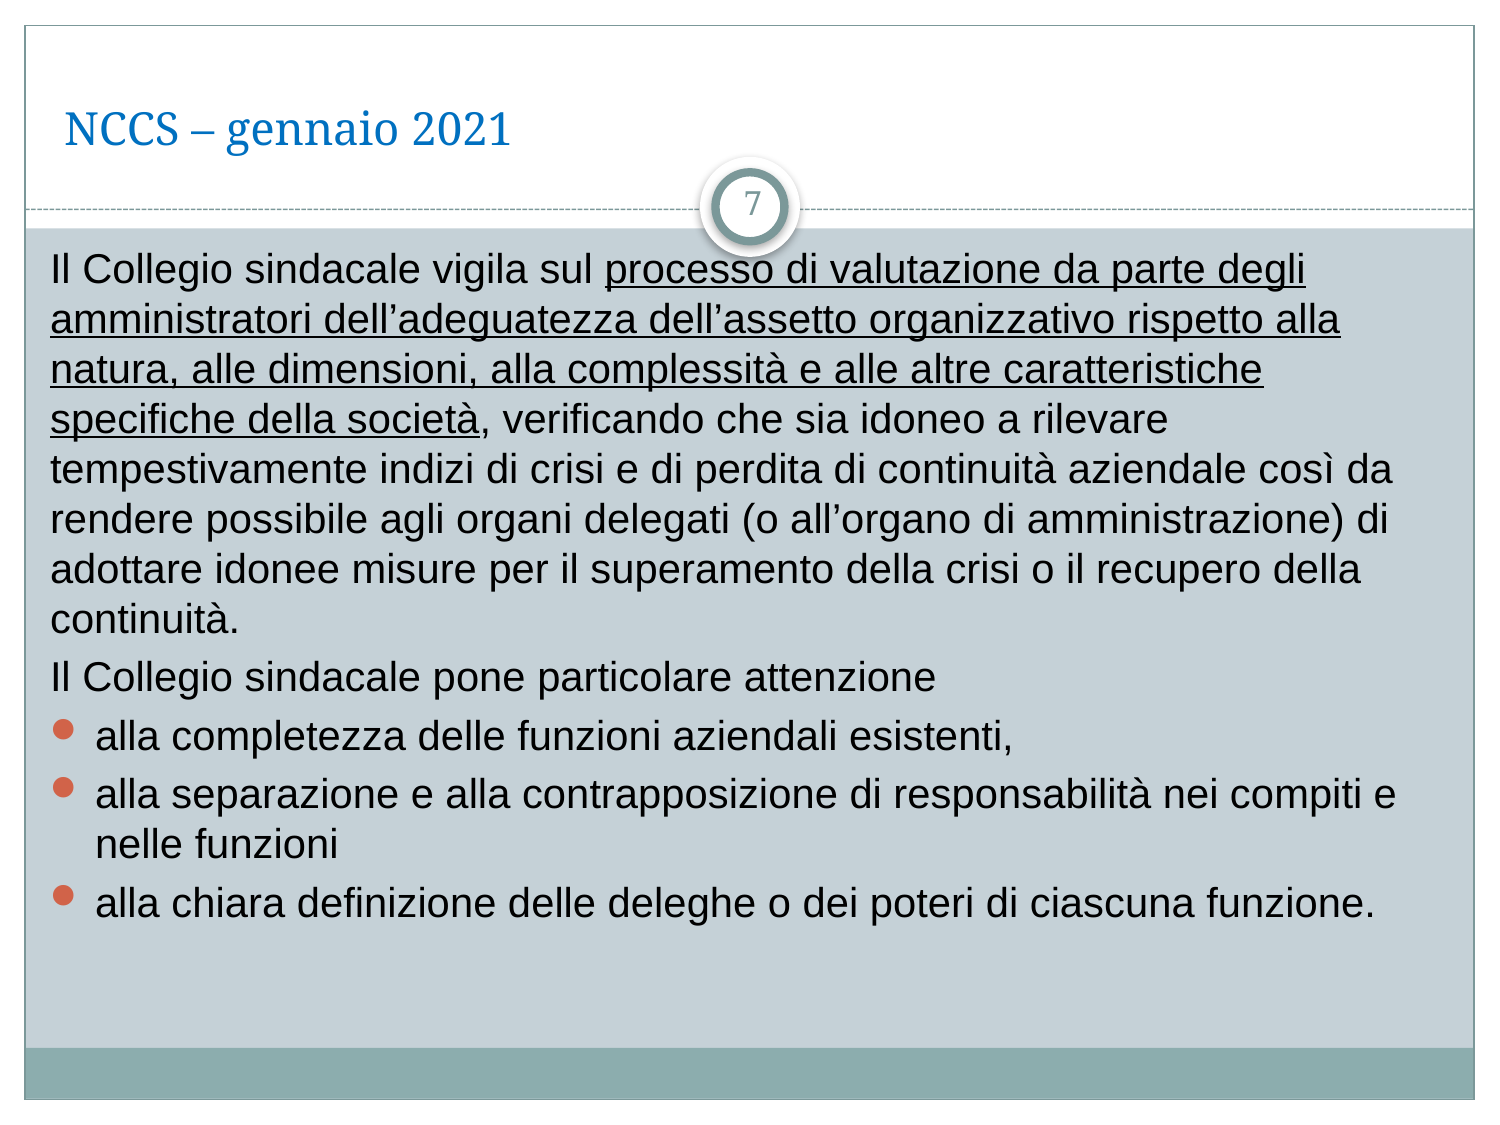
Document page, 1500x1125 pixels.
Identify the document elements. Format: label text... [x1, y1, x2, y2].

list Il Collegio sindacale vigila sul processo di valutazione da parte degli amministratori dell’adeguatezza dell’assetto organizzativo rispetto alla natura, alle dimensioni, alla complessità e alle altre caratteristiche specifiche della società, verificando che sia idoneo a rilevare tempestivamente indizi di crisi e di perdita di continuità aziendale così da rendere possibile agli organi delegati (o all’organo di amministrazione) di adottare idonee misure per il superamento della crisi o il recupero della continuità. Il Collegio sindacale pone particolare attenzione alla completezza delle funzioni aziendali esistenti, alla separazione e alla contrapposizione di responsabilità nei compiti e nelle funzioni alla chiara definizione delle deleghe o dei poteri di ciascuna funzione. [35, 234, 1431, 985]
slide_number 7 [715, 168, 791, 241]
title NCCS – gennaio 2021 [49, 37, 1450, 162]
